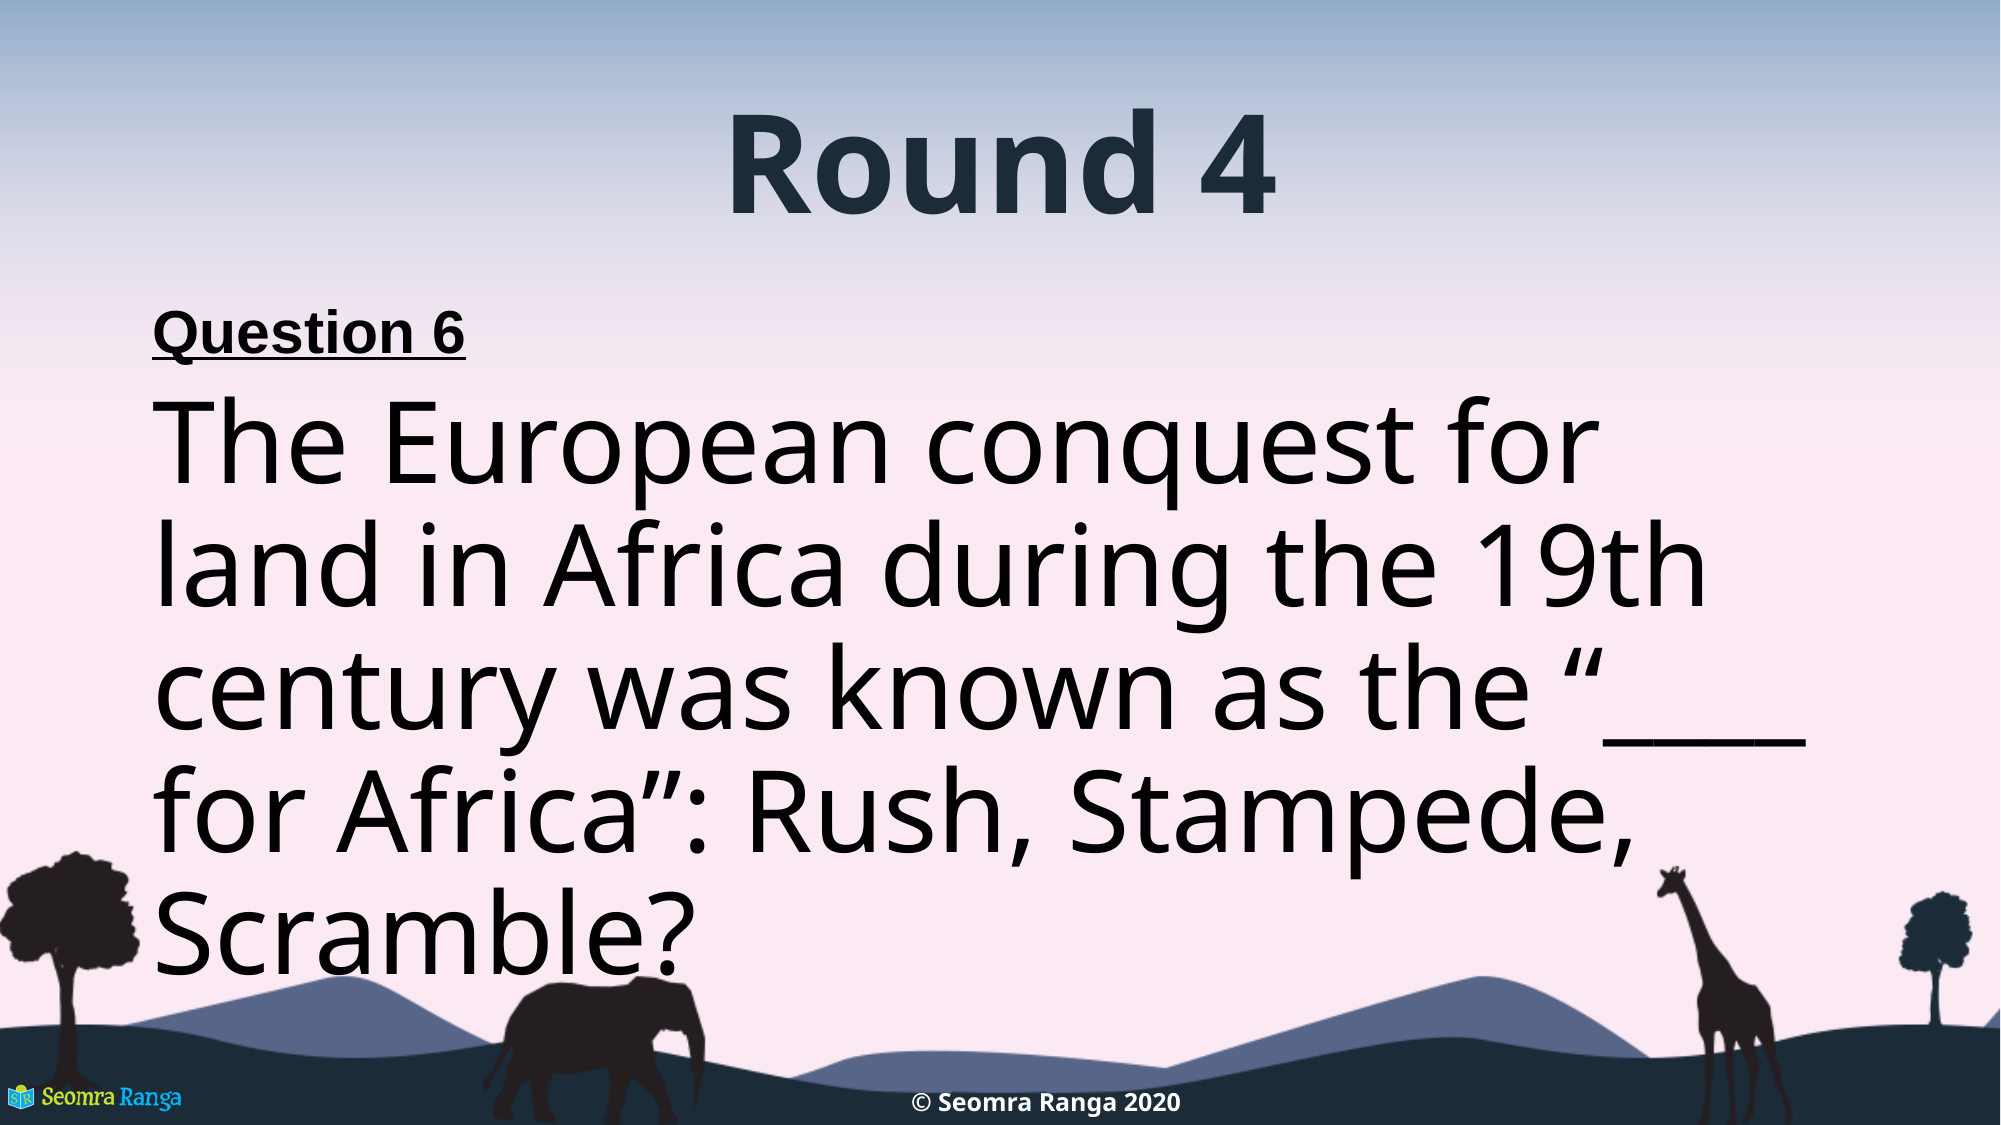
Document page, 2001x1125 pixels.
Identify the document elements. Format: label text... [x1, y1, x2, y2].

list Question 6 The European conquest for land in Africa during the 19th century was known as the “____ for Africa”: Rush, Stampede, Scramble? [137, 293, 1863, 1014]
text_box © Seomra Ranga 2020 www.seomraranga.com [762, 1079, 1330, 1125]
picture [0, 0, 2001, 1125]
title Round 4 [137, 59, 1863, 278]
